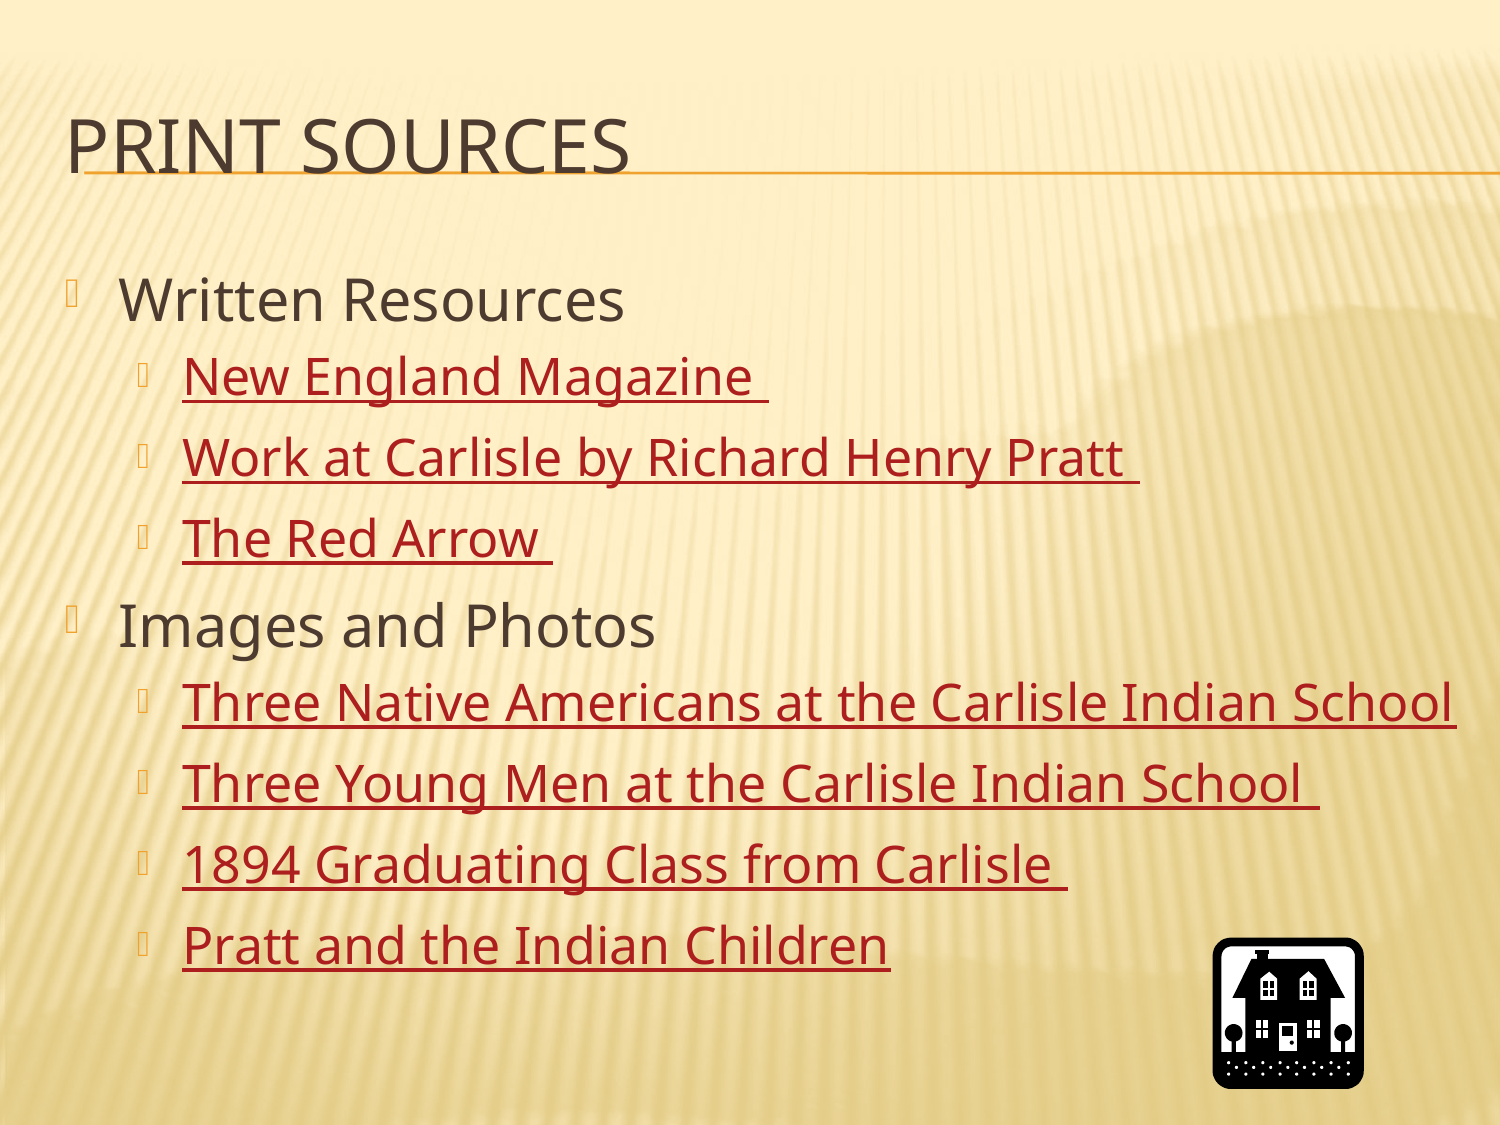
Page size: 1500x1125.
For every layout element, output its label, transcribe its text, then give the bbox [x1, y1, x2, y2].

list Written Resources New England Magazine Work at Carlisle by Richard Henry Pratt The Red Arrow Images and Photos Three Native Americans at the Carlisle Indian School Three Young Men at the Carlisle Indian School 1894 Graduating Class from Carlisle Pratt and the Indian Children [50, 254, 1475, 998]
title Print sources [50, 75, 1475, 213]
picture [1212, 937, 1365, 1090]
